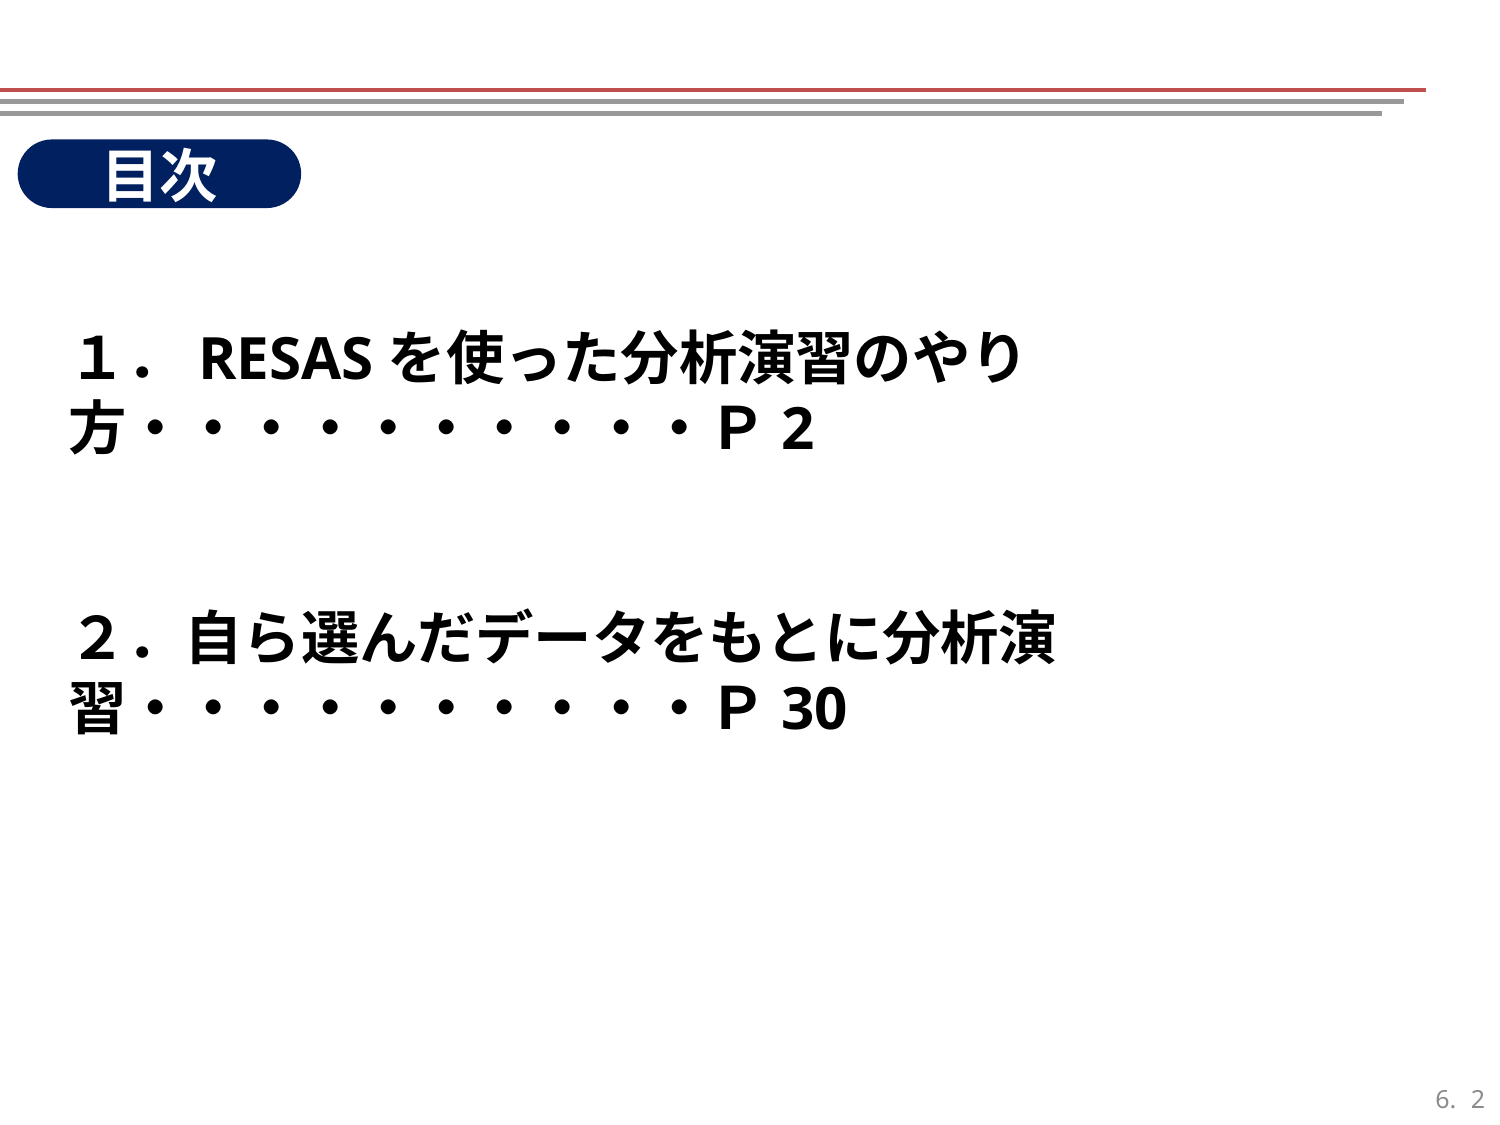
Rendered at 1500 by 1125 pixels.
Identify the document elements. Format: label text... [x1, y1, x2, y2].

text_box １．RESASを使った分析演習のやり方・・・・・・・・・・Ｐ2 ２．自ら選んだデータをもとに分析演習・・・・・・・・・・Ｐ30 [53, 243, 1471, 749]
slide_number 1 [1381, 1065, 1500, 1125]
text_box 目次 [15, 137, 304, 211]
